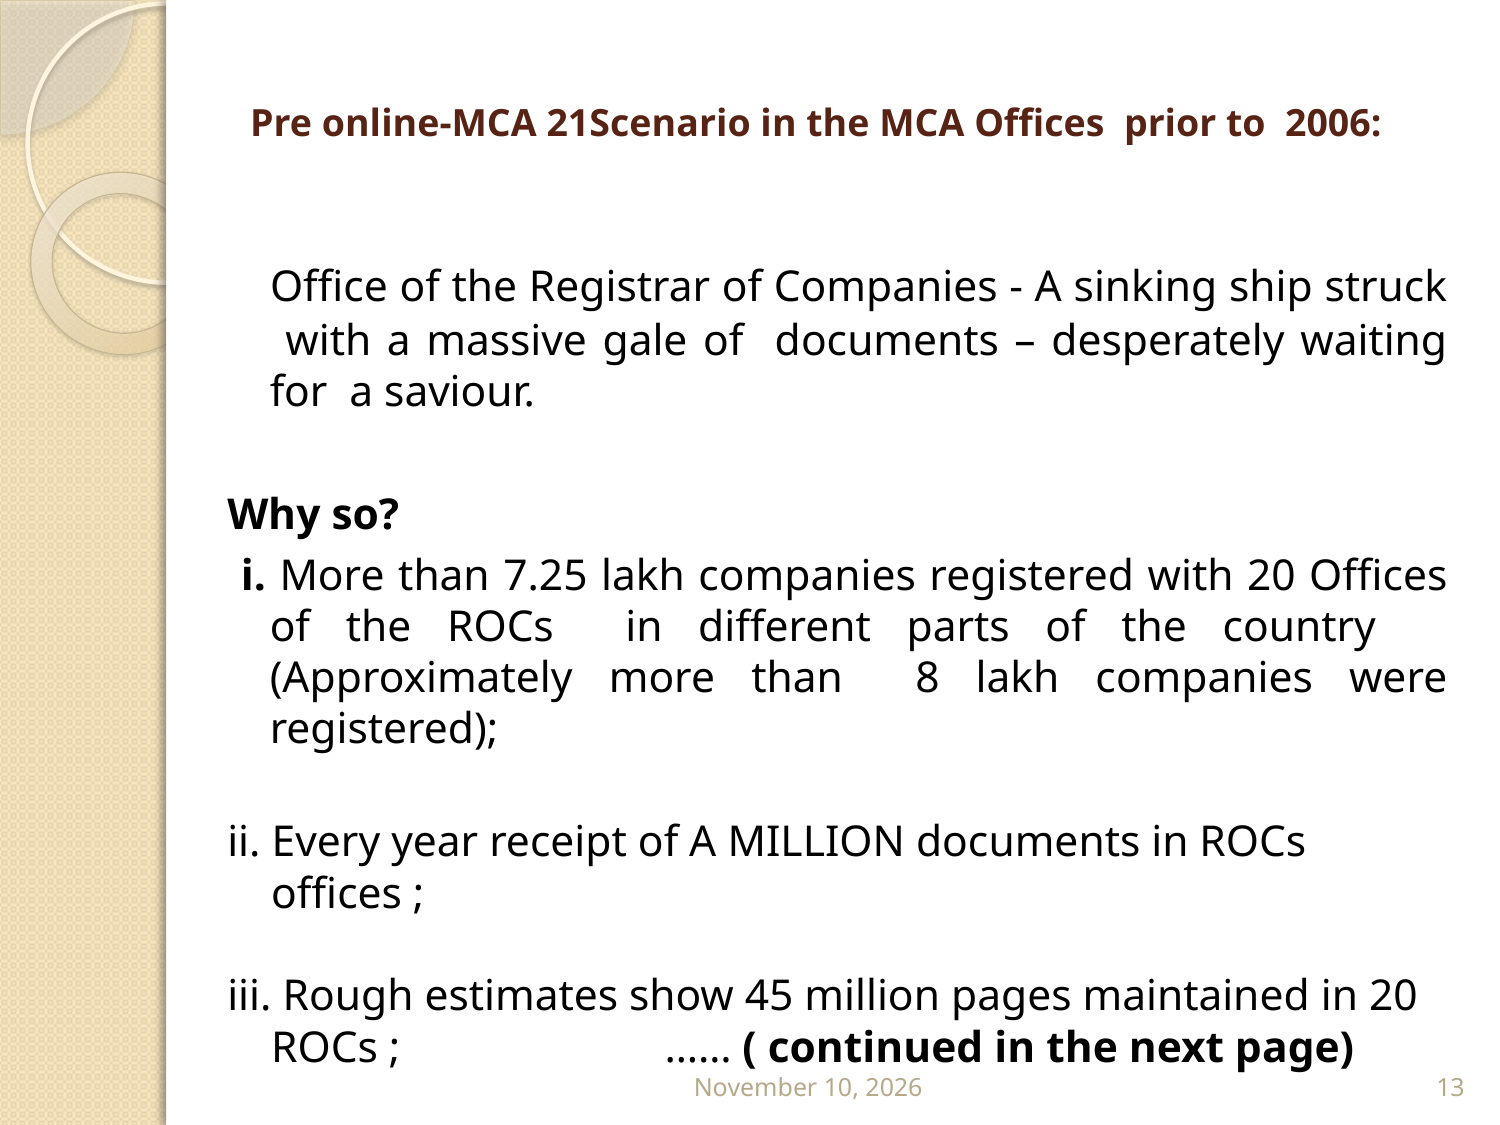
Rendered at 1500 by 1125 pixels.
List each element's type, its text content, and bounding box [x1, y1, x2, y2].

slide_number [587, 1034, 938, 1113]
slide_number 13 [1413, 1034, 1488, 1113]
list Office of the Registrar of Companies - A sinking ship struck with a massive gale of documents – desperately waiting for a saviour. Why so? i. More than 7.25 lakh companies registered with 20 Offices of the ROCs in different parts of the country (Approximately more than 8 lakh companies were registered); ii. Every year receipt of A MILLION documents in ROCs offices ; iii. Rough estimates show 45 million pages maintained in 20 ROCs ; …… ( continued in the next page) [200, 237, 1463, 1088]
title Pre online-MCA 21Scenario in the MCA Offices prior to 2006: [235, 24, 1466, 213]
